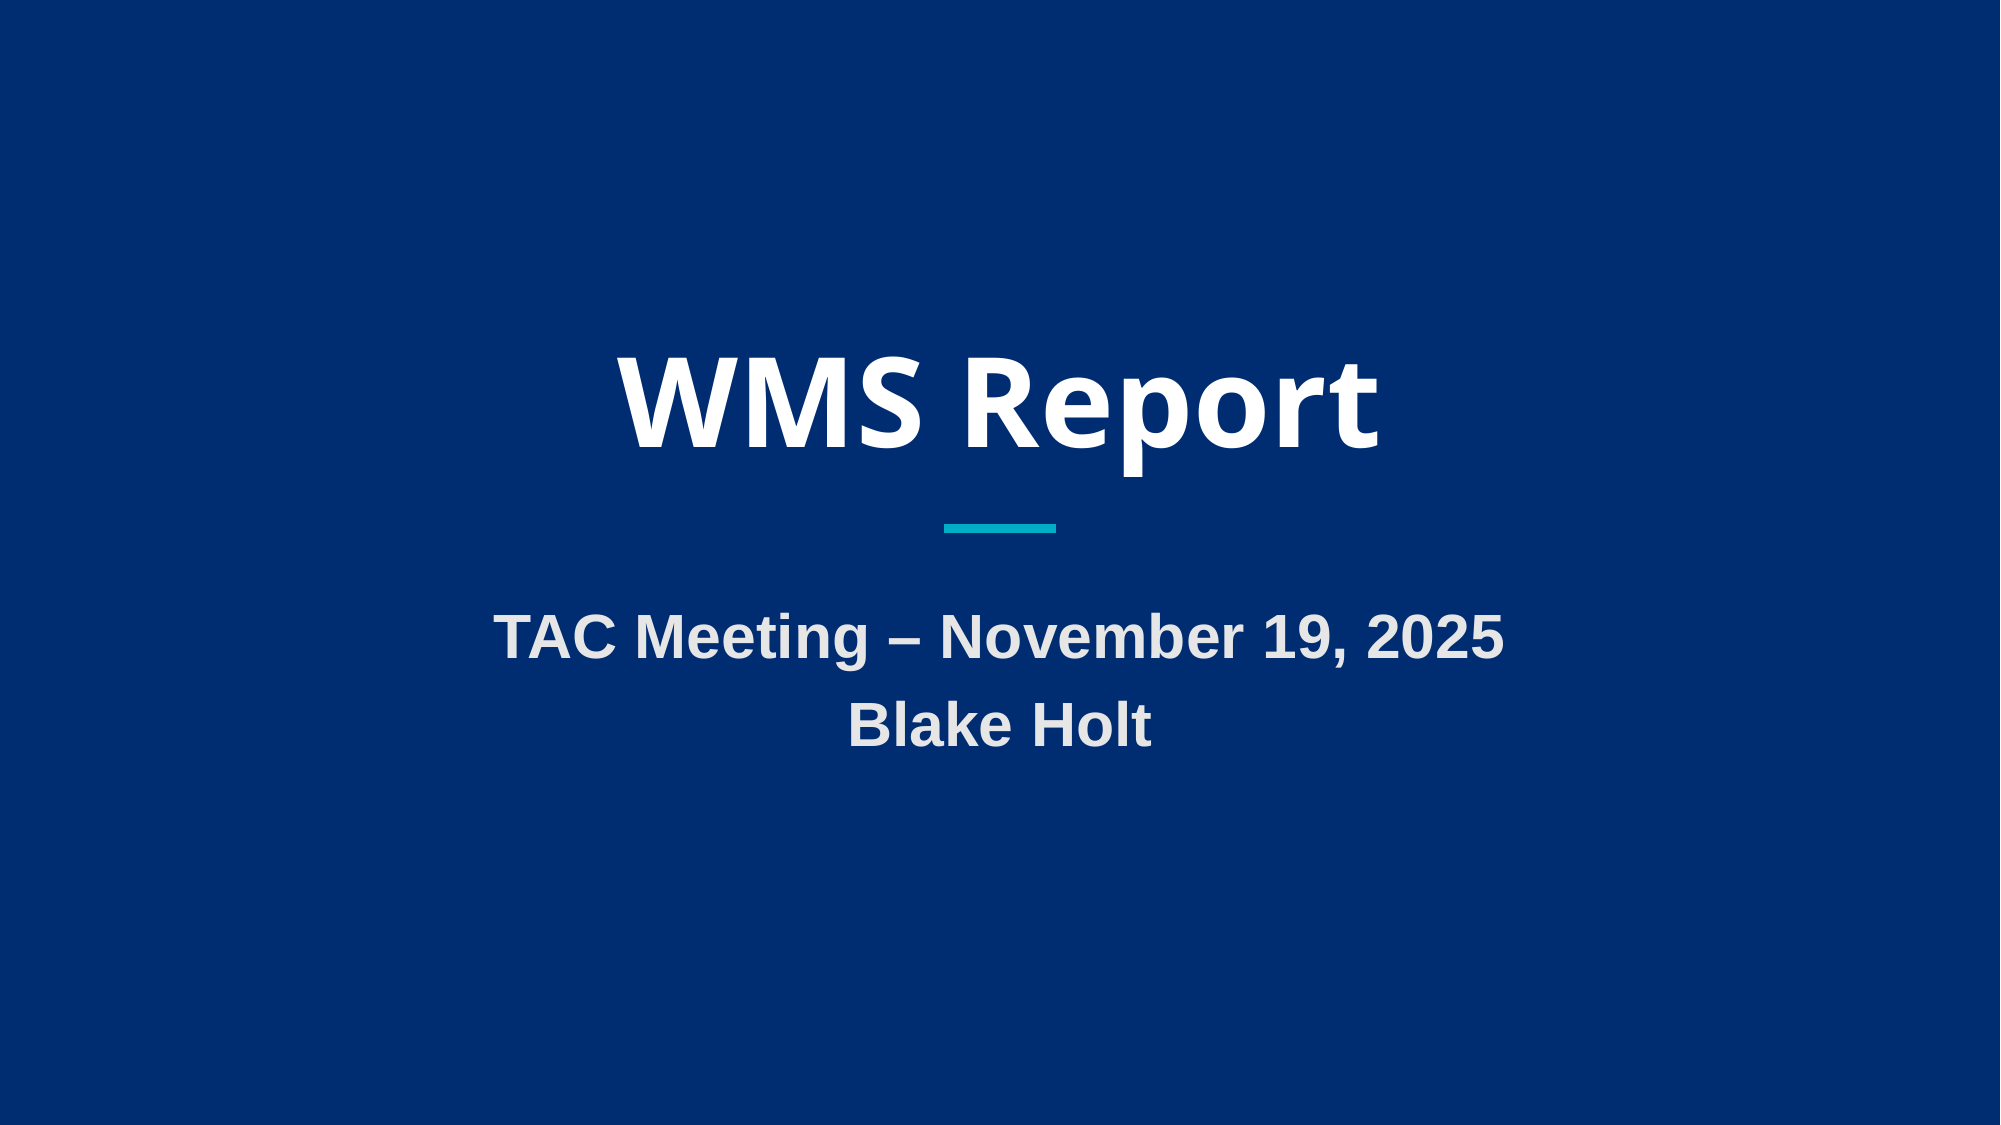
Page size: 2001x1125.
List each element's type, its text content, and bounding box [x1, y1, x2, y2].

subtitle TAC Meeting – November 19, 2025 Blake Holt [249, 596, 1750, 770]
title WMS Report [249, 330, 1750, 483]
